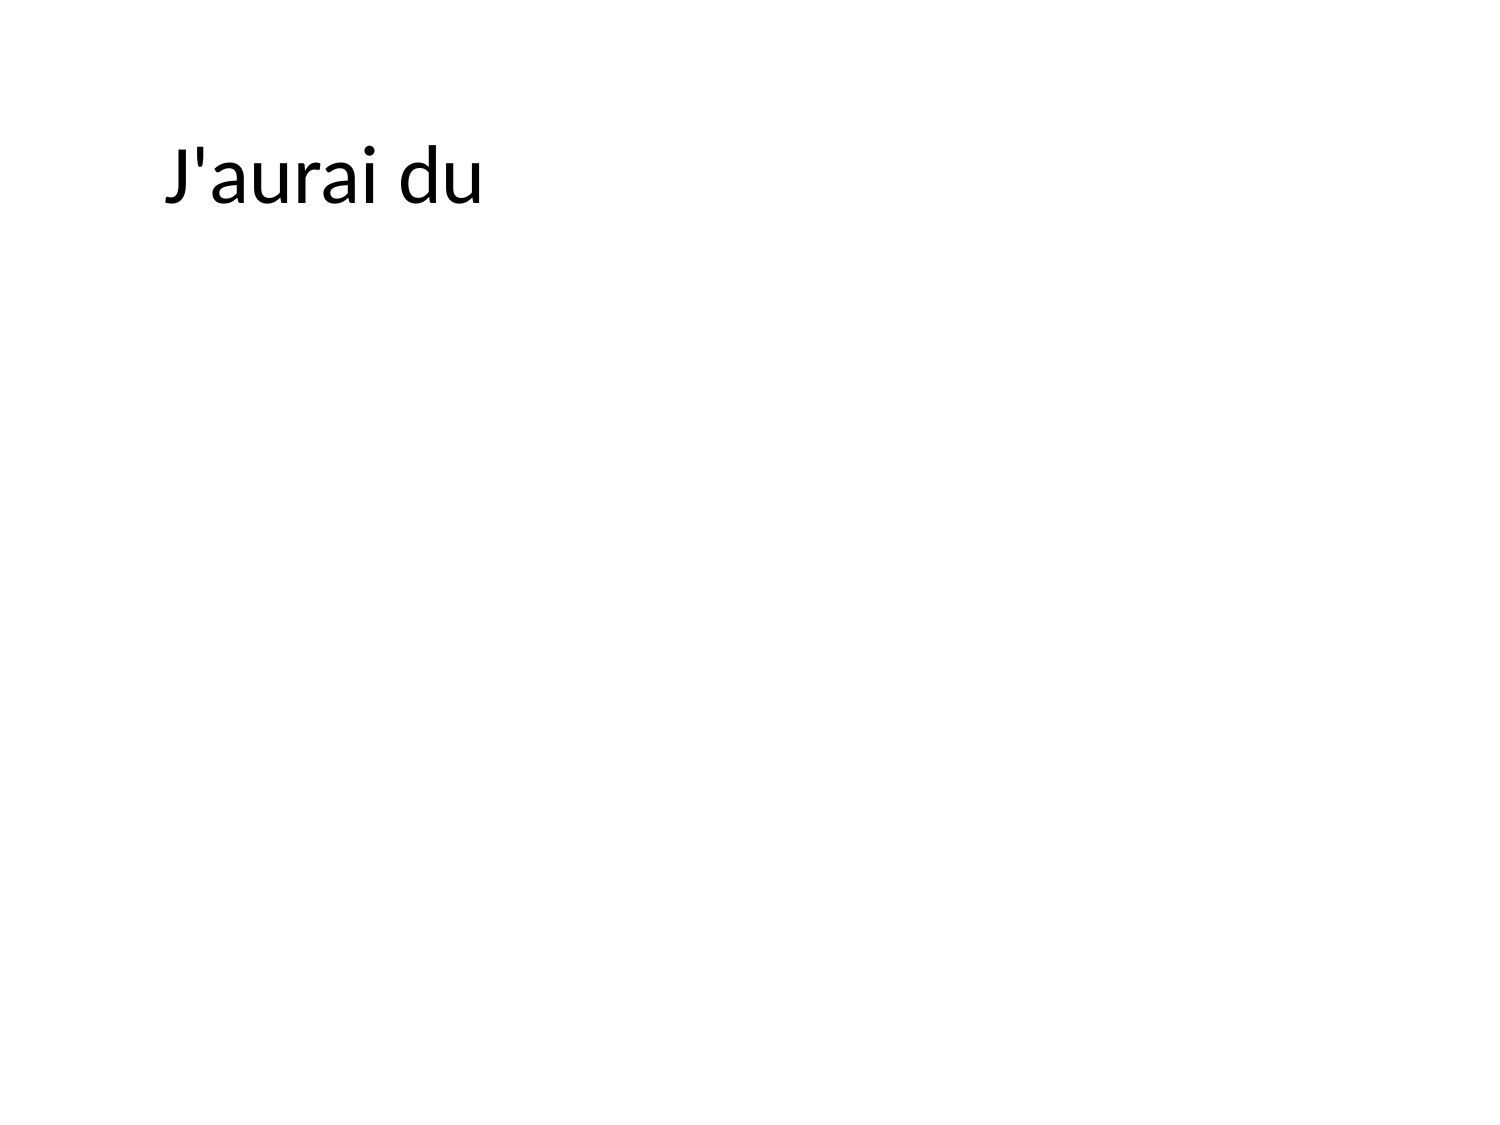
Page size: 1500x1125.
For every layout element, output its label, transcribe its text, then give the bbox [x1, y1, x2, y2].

text_box J'aurai du [149, 112, 900, 228]
